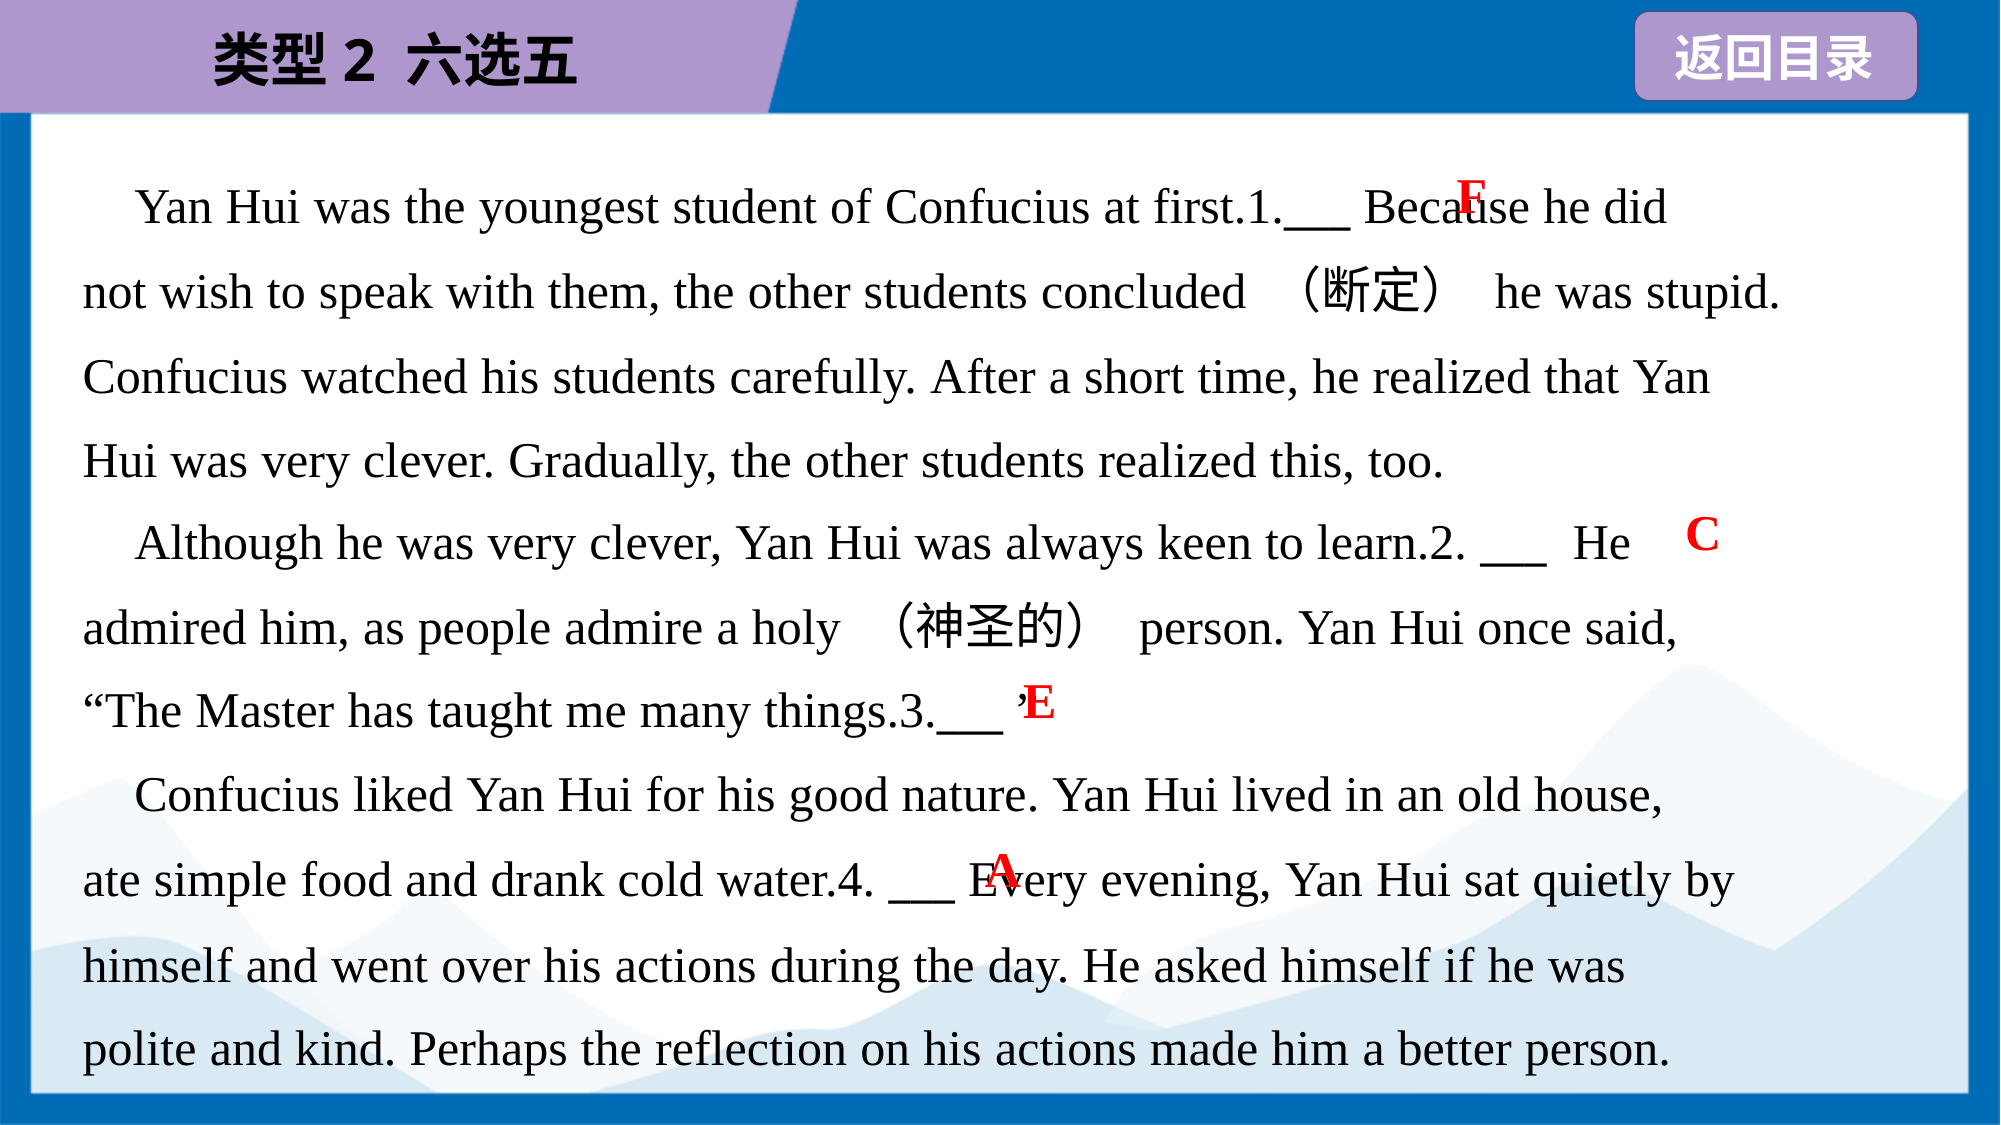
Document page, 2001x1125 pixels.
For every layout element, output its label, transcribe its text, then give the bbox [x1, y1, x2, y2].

text_box Yan Hui was the youngest student of Confucius at first.1.___ Because he did not wish to speak with them, the other students concluded （断定） he was stupid. Confucius watched his students carefully. After a short time, he realized that Yan Hui was very clever. Gradually, the other students realized this, too. [82, 147, 1917, 479]
text_box E [1005, 647, 1075, 722]
text_box A [966, 816, 1040, 891]
text_box Although he was very clever, Yan Hui was always keen to learn.2. ___ He admired him, as people admire a holy （神圣的） person. Yan Hui once said, “The Master has taught me many things.3.___ ” [82, 483, 1917, 730]
picture [0, 0, 2000, 1125]
text_box F [1438, 142, 1506, 217]
text_box C [1666, 478, 1740, 553]
text_box Confucius liked Yan Hui for his good nature. Yan Hui lived in an old house, ate simple food and drank cold water.4. ___ Every evening, Yan Hui sat quietly by himself and went over his actions during the day. He asked himself if he was polite and kind. Perhaps the reflection on his actions made him a better person. [82, 735, 1917, 1067]
